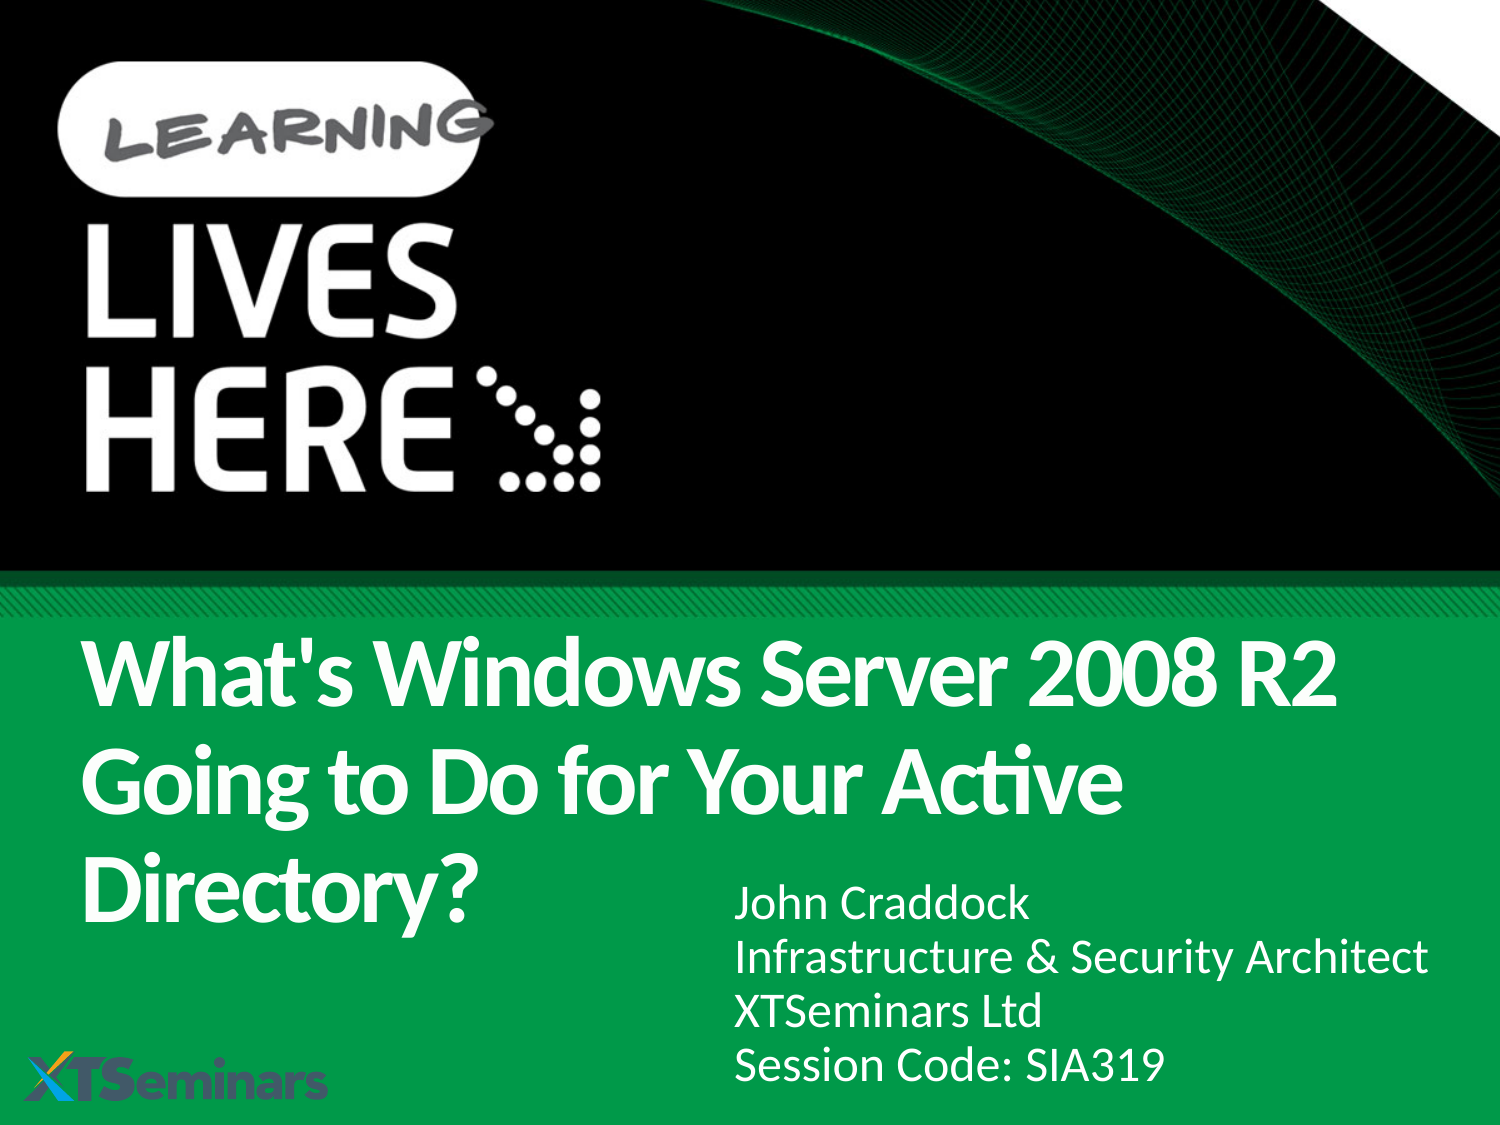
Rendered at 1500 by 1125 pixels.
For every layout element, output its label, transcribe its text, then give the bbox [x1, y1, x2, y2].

picture [0, 0, 1500, 1125]
subtitle John Craddock Infrastructure & Security Architect XTSeminars Ltd Session Code: SIA319 [734, 876, 1465, 952]
title What's Windows Server 2008 R2 Going to Do for Your Active Directory? [80, 620, 1380, 840]
